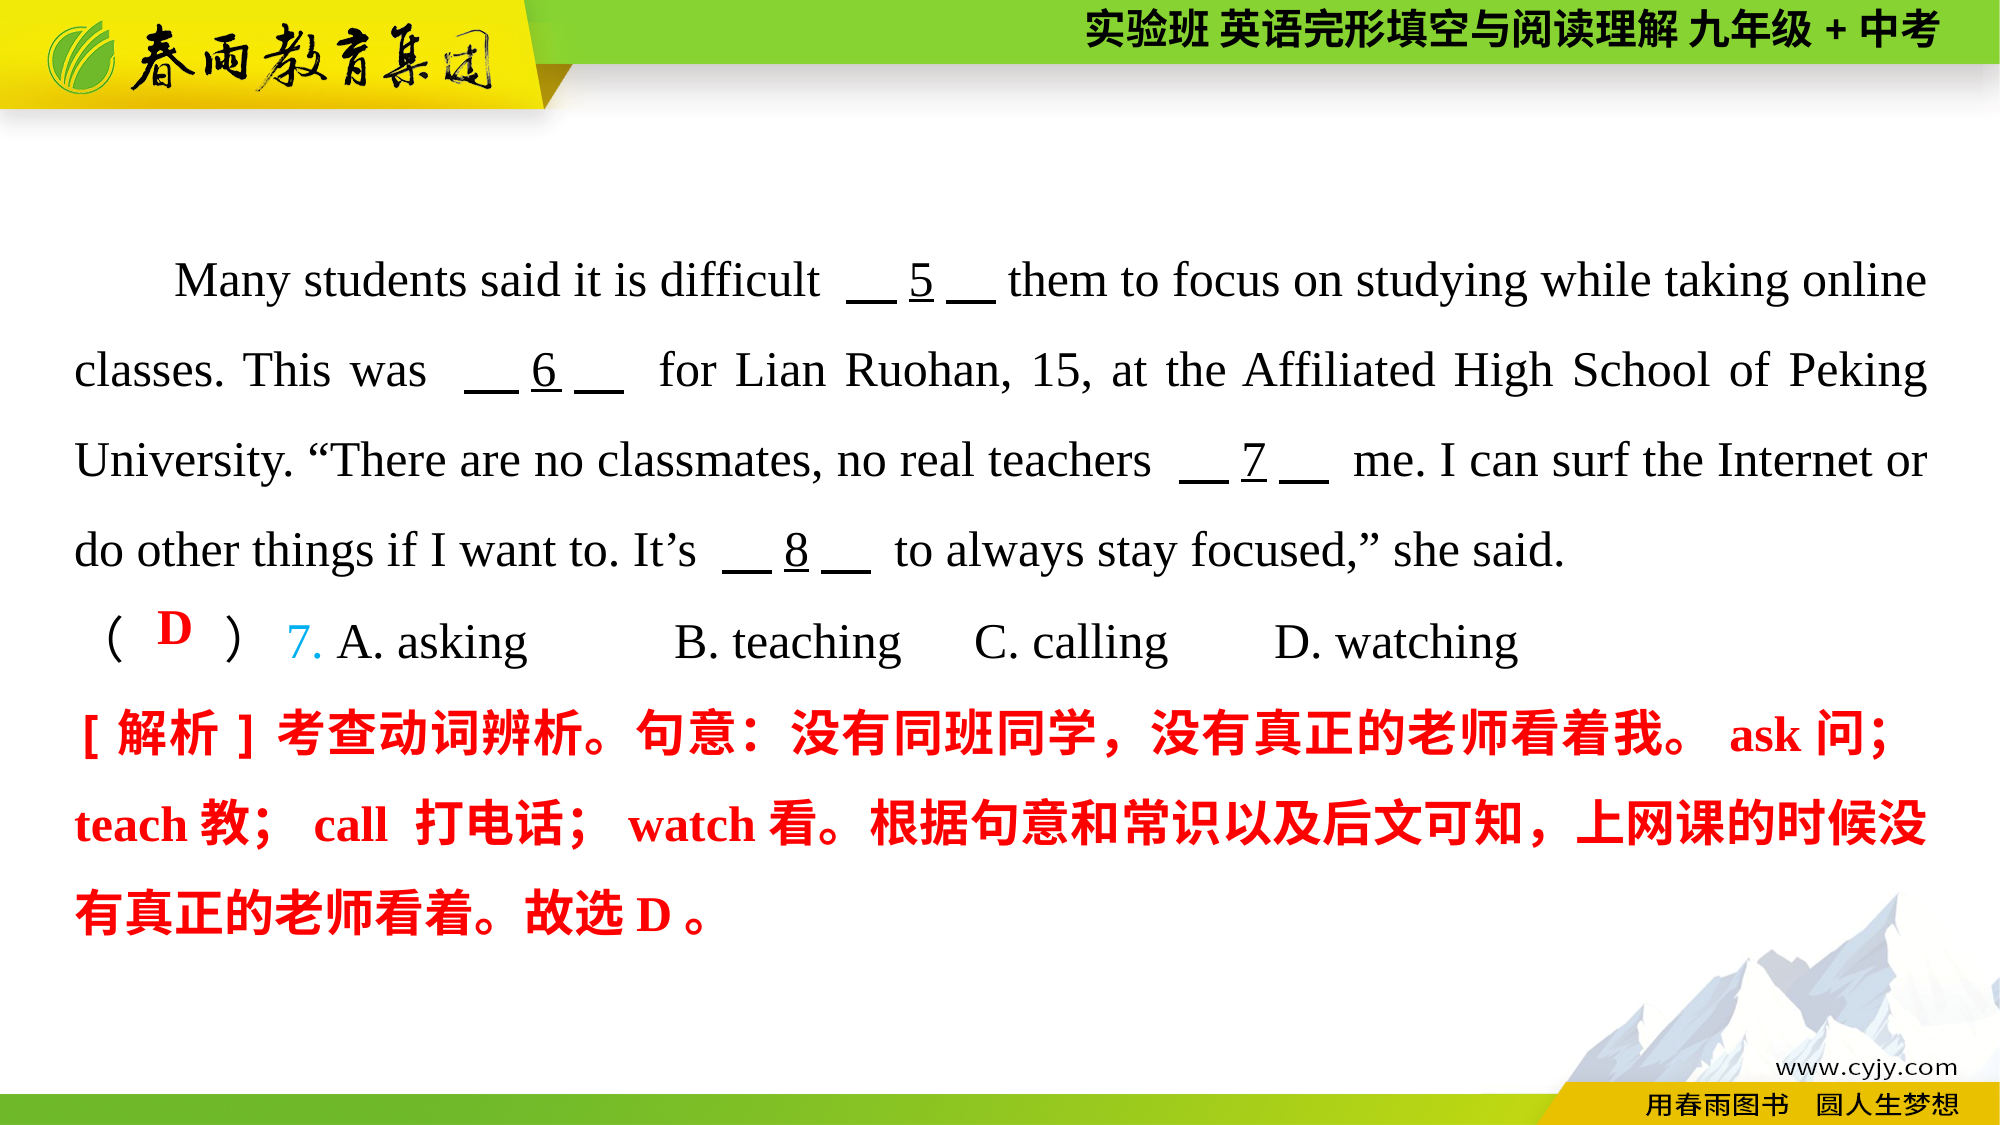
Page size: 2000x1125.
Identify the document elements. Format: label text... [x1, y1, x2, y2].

picture [0, 0, 2000, 1125]
text_box （ ）7. A. asking B. teaching C. calling D. watching [59, 571, 1944, 677]
text_box D [142, 587, 208, 662]
text_box [解析]考查动词辨析。句意：没有同班同学，没有真正的老师看着我。ask问；teach教；call 打电话；watch看。根据句意和常识以及后文可知，上网课的时候没有真正的老师看着。故选D。 [59, 677, 1944, 950]
list Many students said it is difficult 5 them to focus on studying while taking online classes. This was 6 for Lian Ruohan, 15, at the Affiliated High School of Peking University. “There are no classmates, no real teachers 7 me. I can surf the Internet or do other things if I want to. It’s 8 to always stay focused,” she said. [59, 208, 1944, 571]
